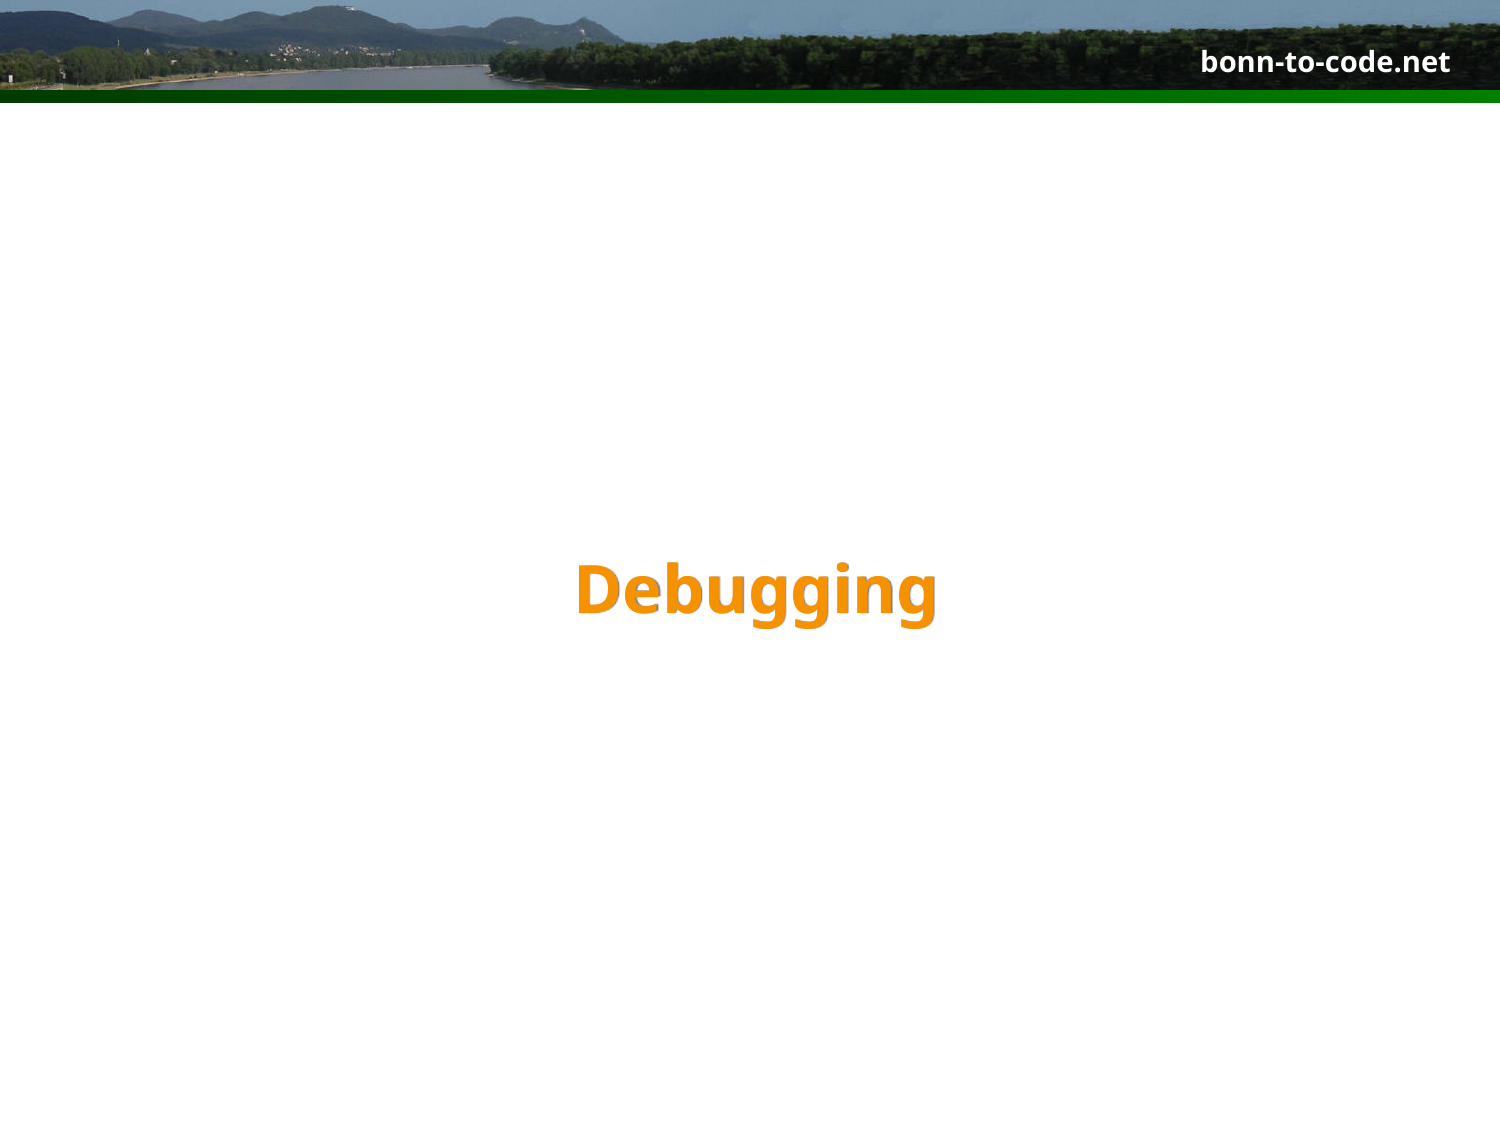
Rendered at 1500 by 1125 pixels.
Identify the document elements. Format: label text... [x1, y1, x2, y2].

picture [0, 0, 1500, 90]
title Debugging [118, 538, 1394, 658]
